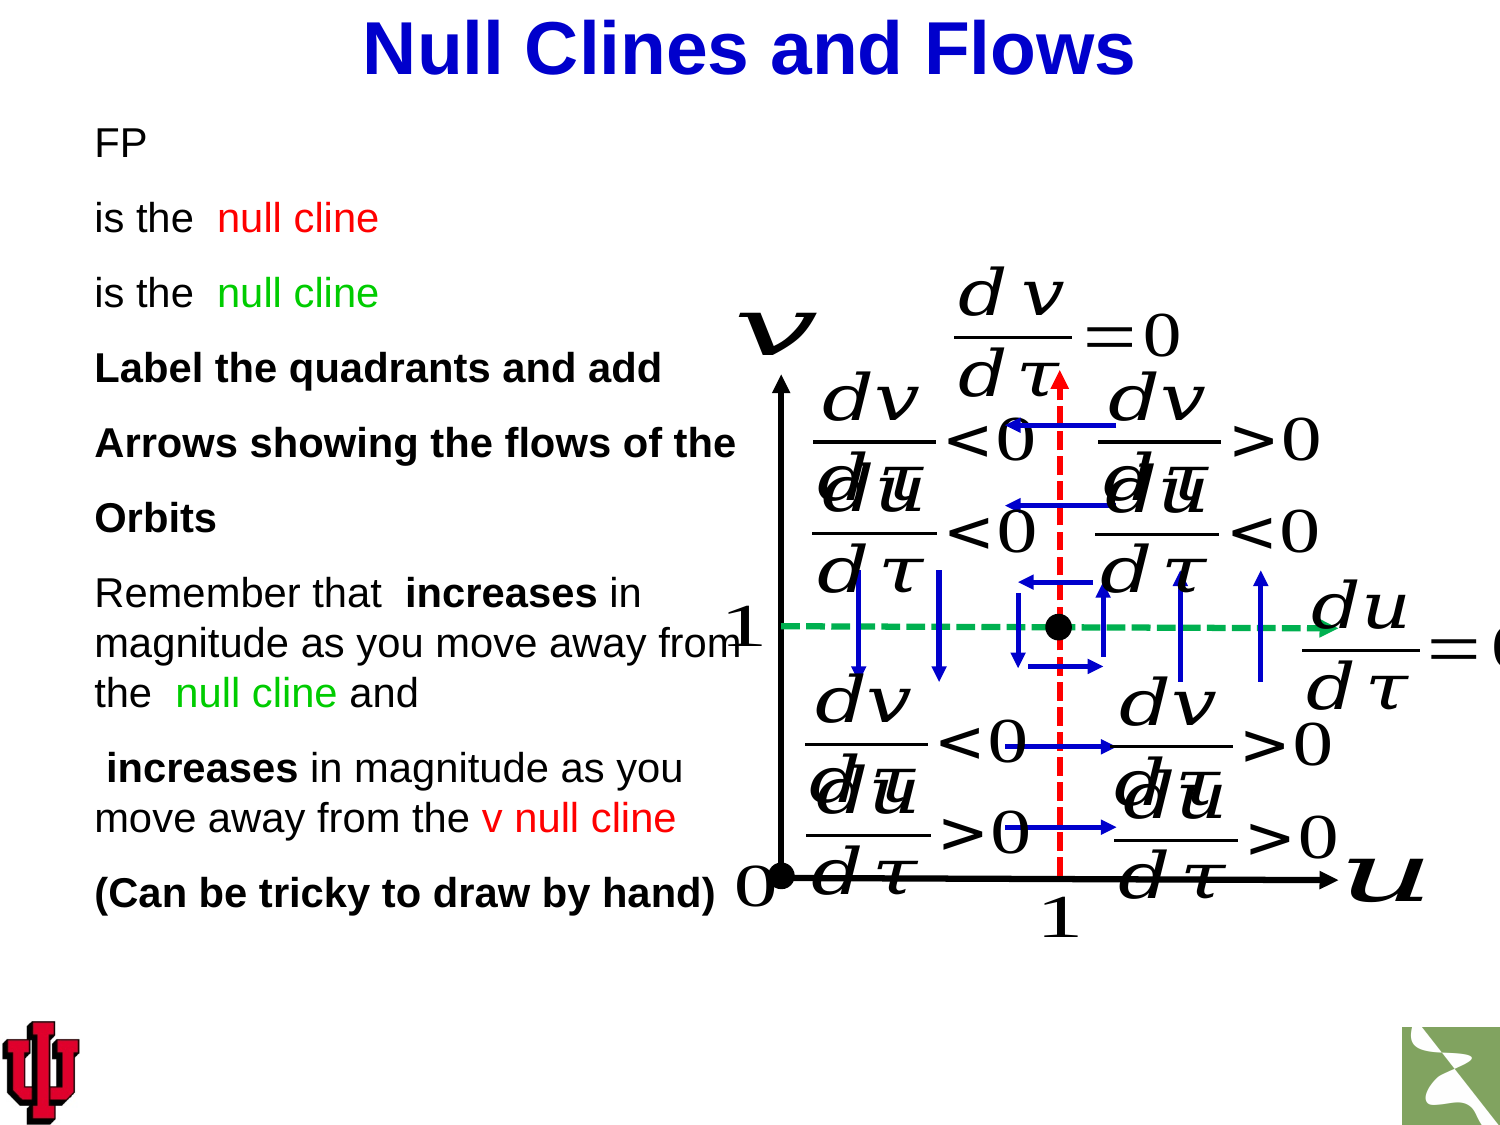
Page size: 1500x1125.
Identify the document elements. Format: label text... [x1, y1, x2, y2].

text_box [719, 259, 1500, 952]
title Null Clines and Flows [0, 0, 1500, 90]
picture [0, 1020, 80, 1125]
picture [1402, 1027, 1500, 1125]
